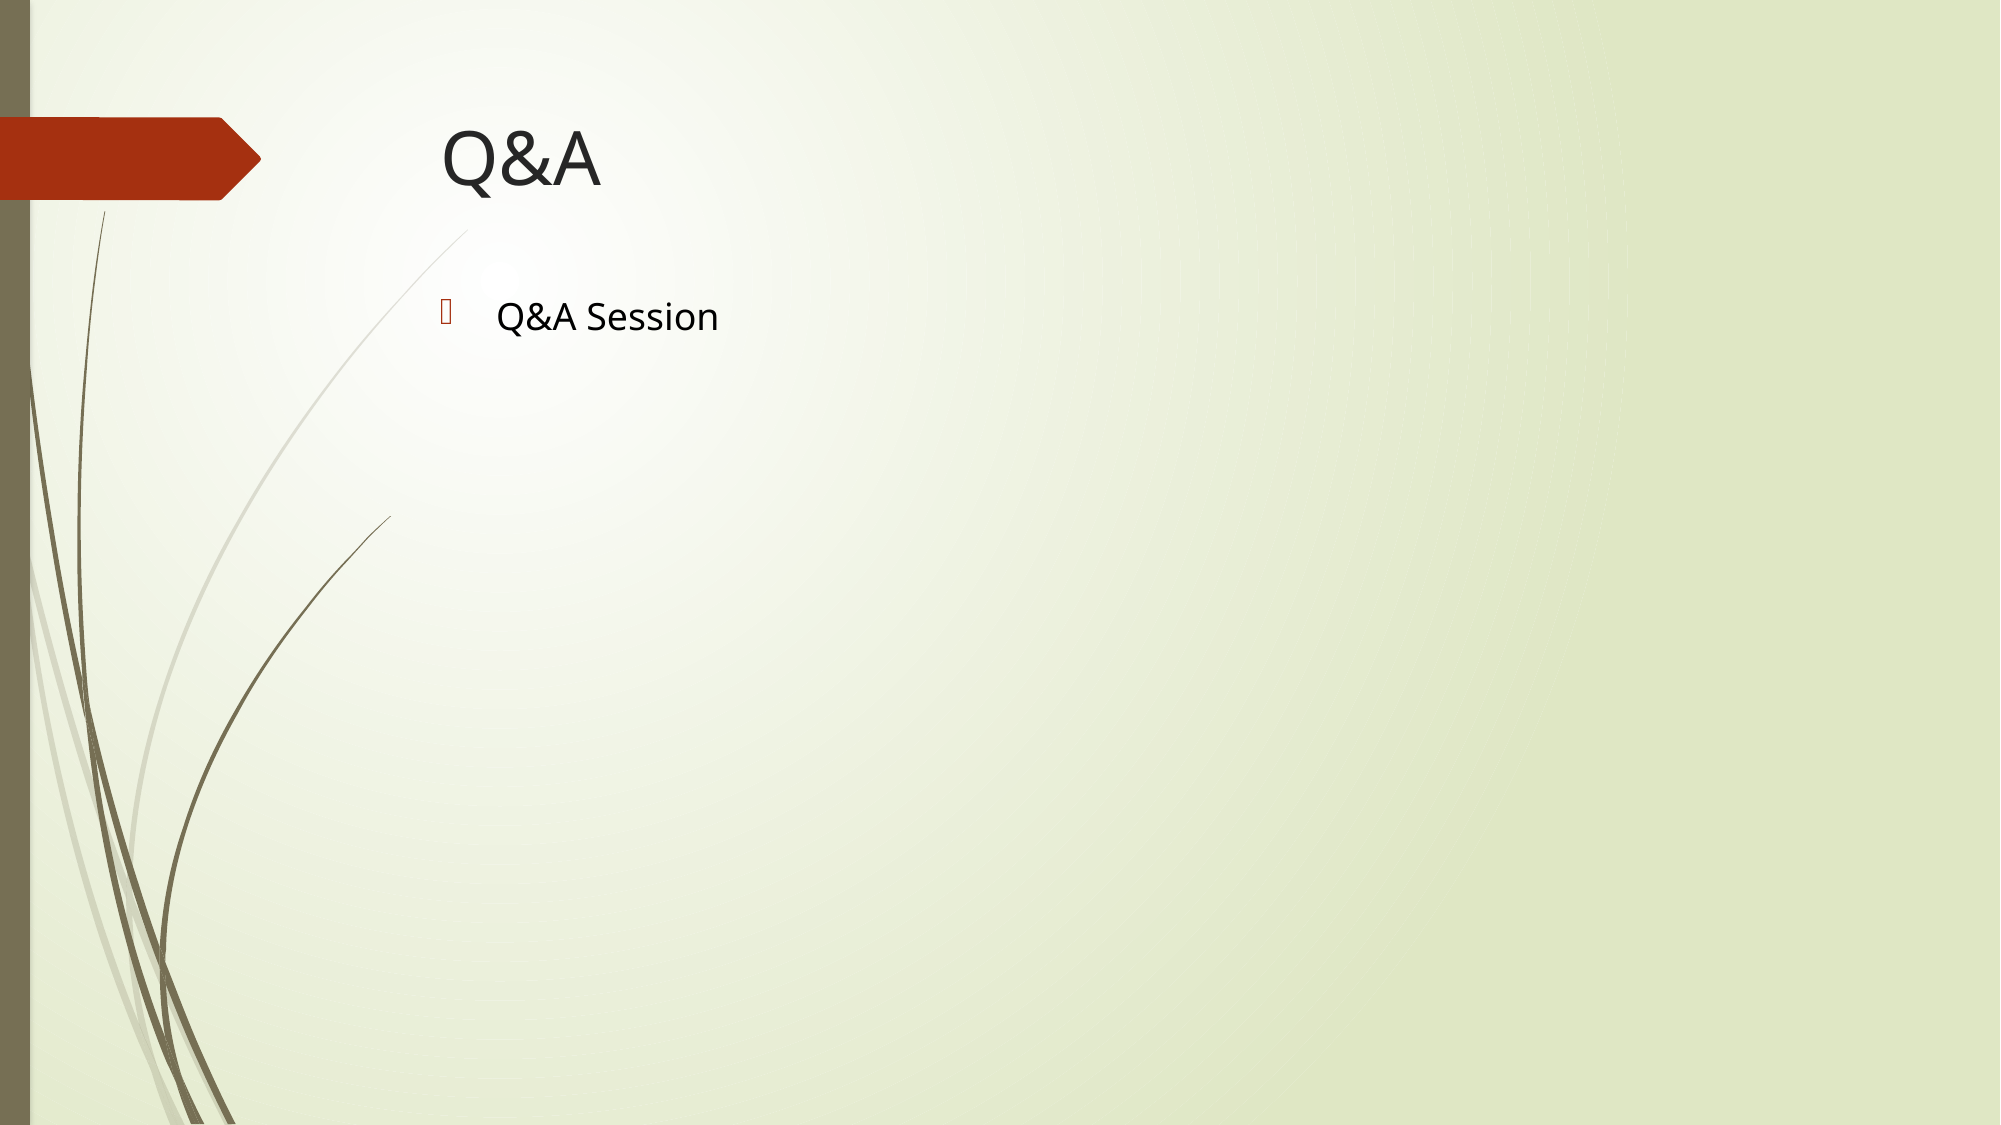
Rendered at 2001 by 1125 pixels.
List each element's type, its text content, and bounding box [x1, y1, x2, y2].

list Q&A Session [424, 285, 1888, 906]
title Q&A [425, 102, 1888, 285]
